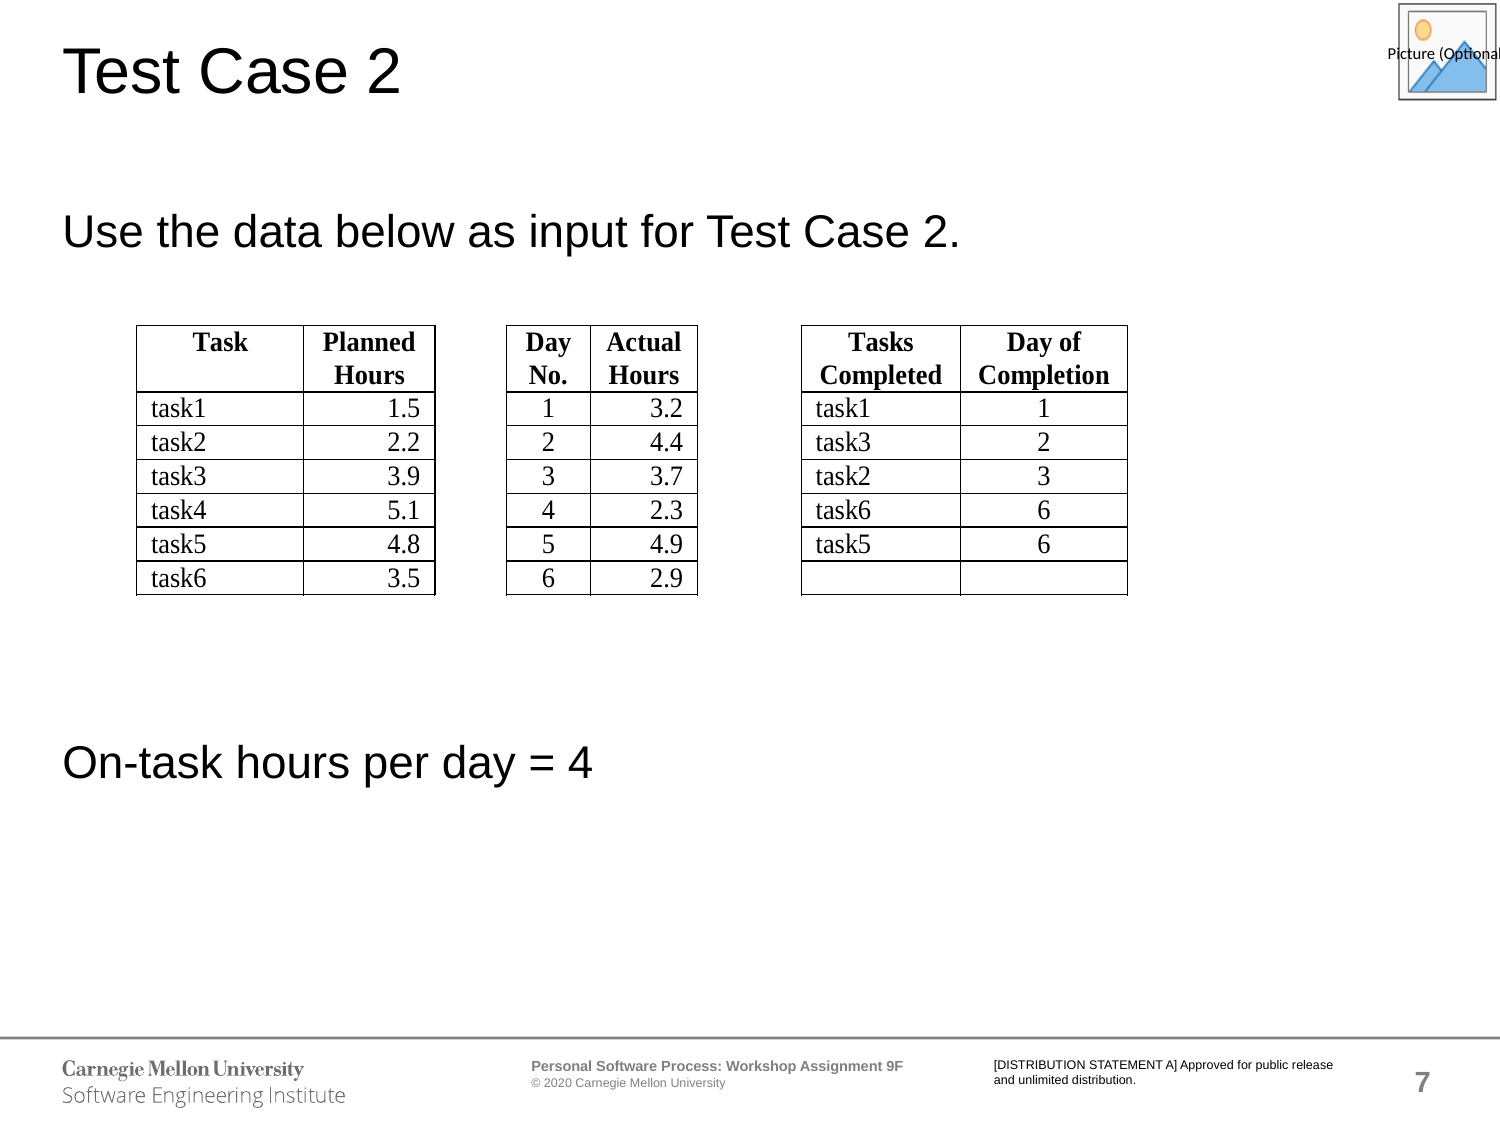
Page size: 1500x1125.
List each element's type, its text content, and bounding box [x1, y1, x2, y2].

picture [1394, 0, 1500, 105]
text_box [61, 324, 1239, 635]
list Use the data below as input for Test Case 2. On-task hours per day = 4 [62, 201, 1431, 1000]
title Test Case 2 [62, 37, 1338, 182]
